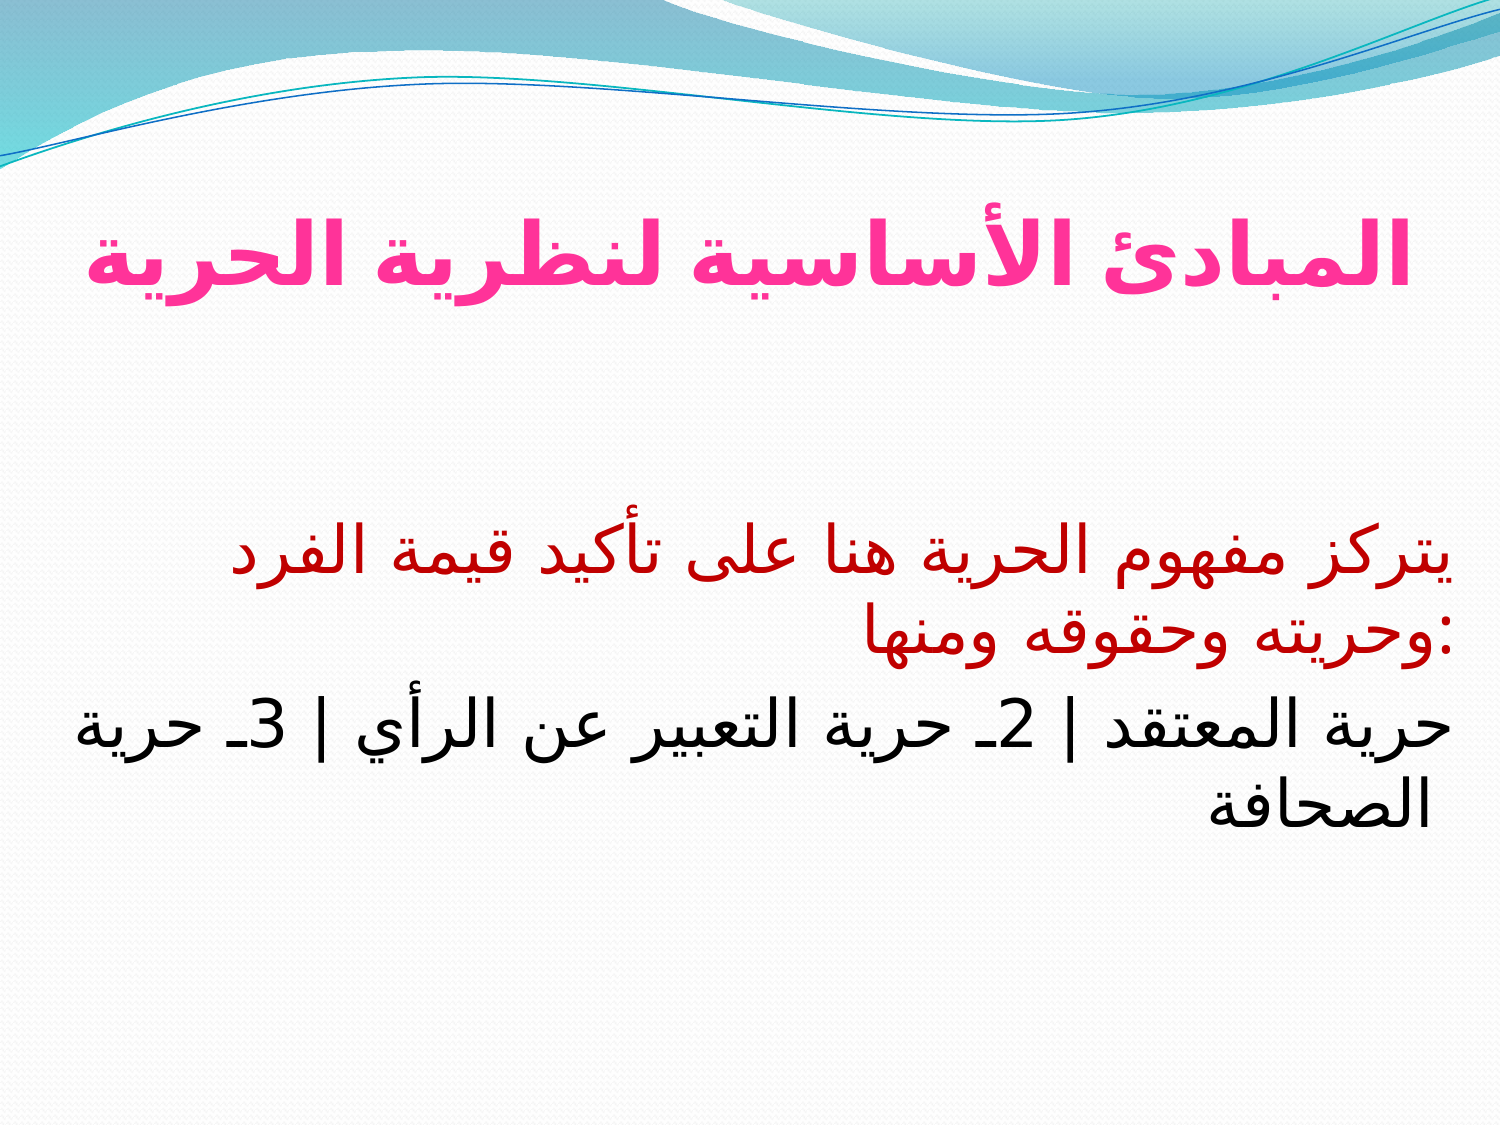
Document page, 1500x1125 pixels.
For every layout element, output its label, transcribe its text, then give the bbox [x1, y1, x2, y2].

title المبادئ الأساسية لنظرية الحرية [75, 115, 1425, 303]
list يتركز مفهوم الحرية هنا على تأكيد قيمة الفرد وحريته وحقوقه ومنها: حرية المعتقد | 2ـ حرية التعبير عن الرأي | 3ـ حرية الصحافة [41, 312, 1471, 1013]
